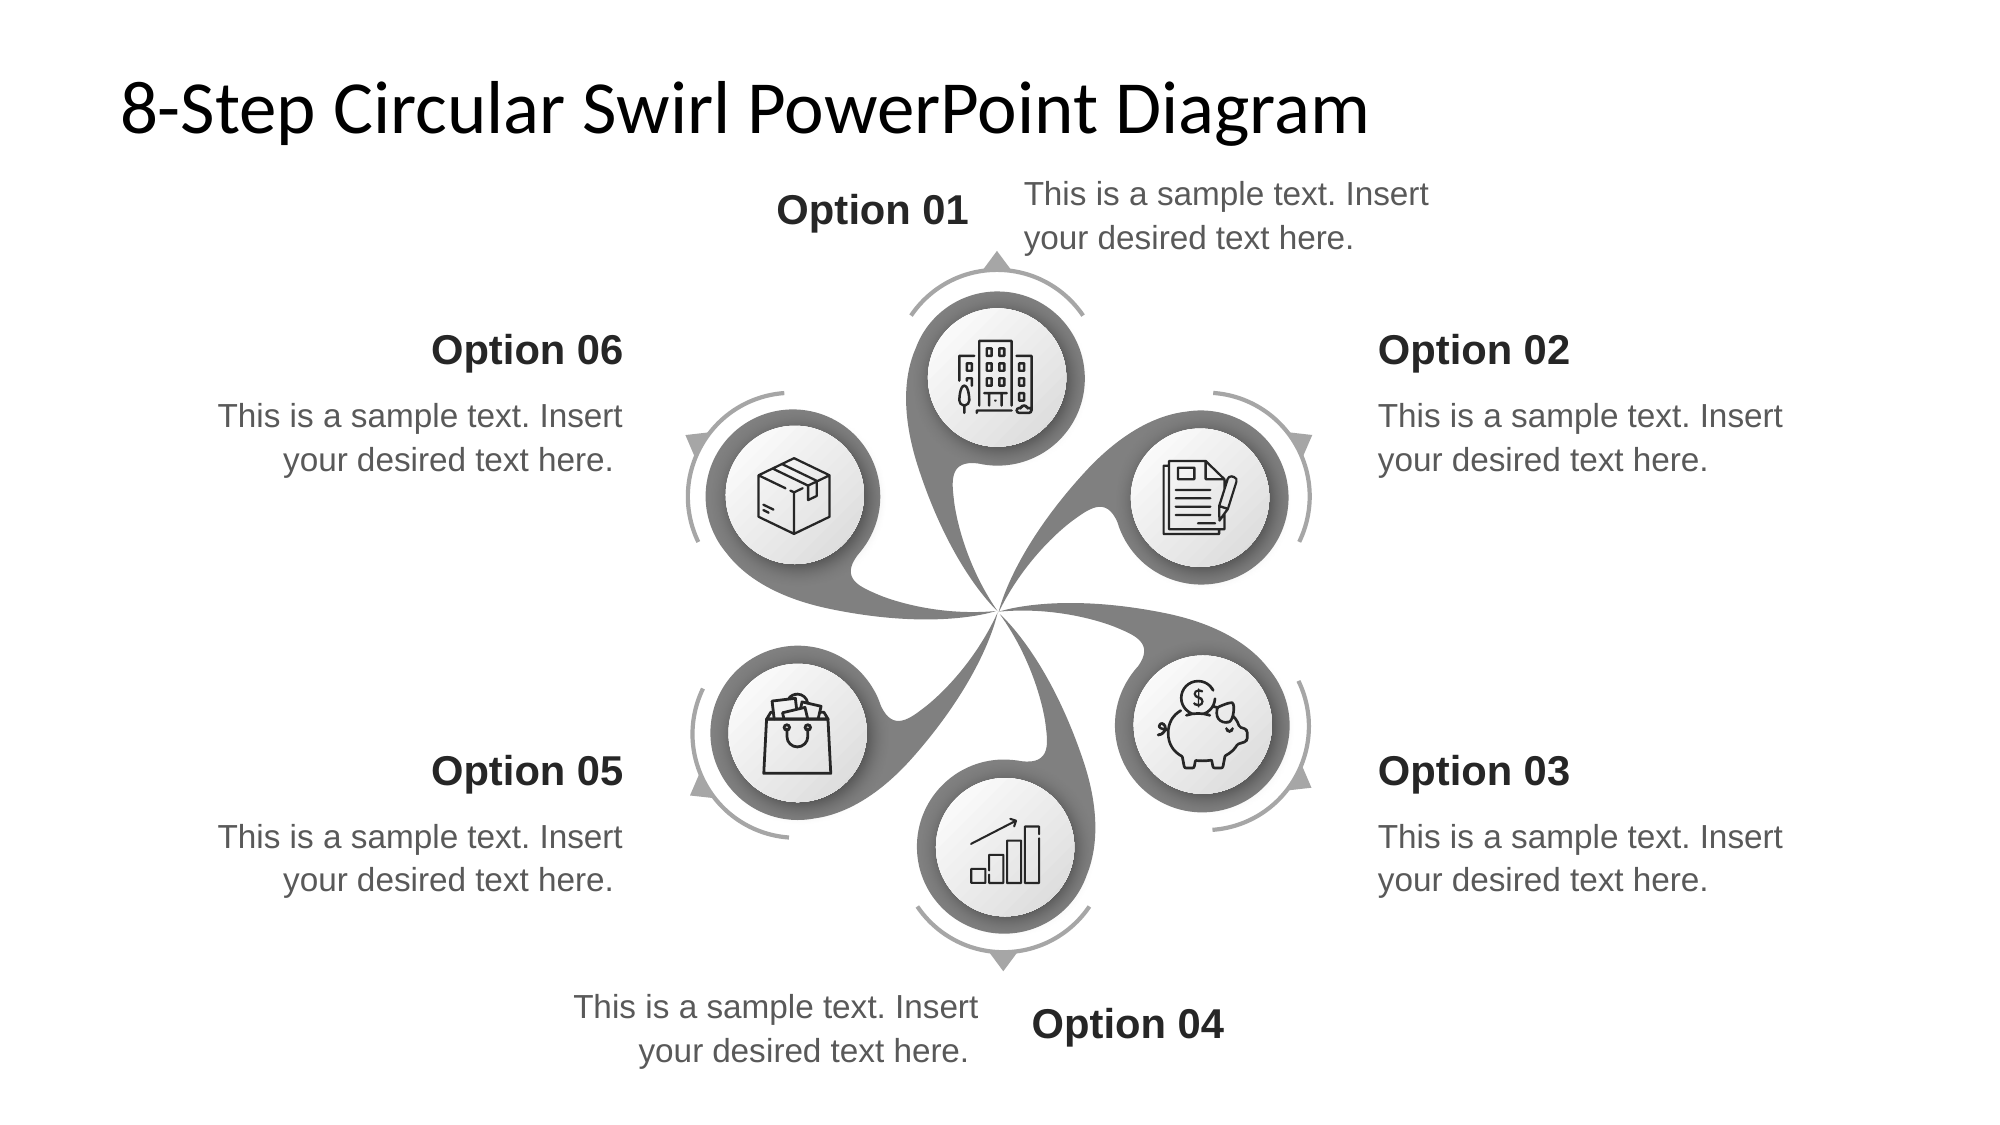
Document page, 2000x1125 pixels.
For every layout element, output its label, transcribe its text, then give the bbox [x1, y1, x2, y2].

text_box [917, 906, 1090, 972]
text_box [957, 339, 1034, 415]
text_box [1377, 735, 1839, 905]
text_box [697, 291, 1302, 935]
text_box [196, 735, 624, 905]
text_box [1197, 418, 1371, 484]
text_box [1197, 738, 1370, 805]
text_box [526, 973, 1308, 1076]
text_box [969, 817, 1041, 885]
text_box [1162, 459, 1239, 536]
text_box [762, 692, 833, 775]
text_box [910, 271, 1084, 316]
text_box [196, 314, 624, 484]
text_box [1156, 679, 1249, 770]
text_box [627, 418, 800, 484]
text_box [1377, 314, 1839, 484]
title 8-Step Circular Swirl PowerPoint Diagram [99, 45, 1900, 162]
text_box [631, 746, 805, 812]
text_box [757, 456, 831, 536]
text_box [693, 160, 1473, 262]
